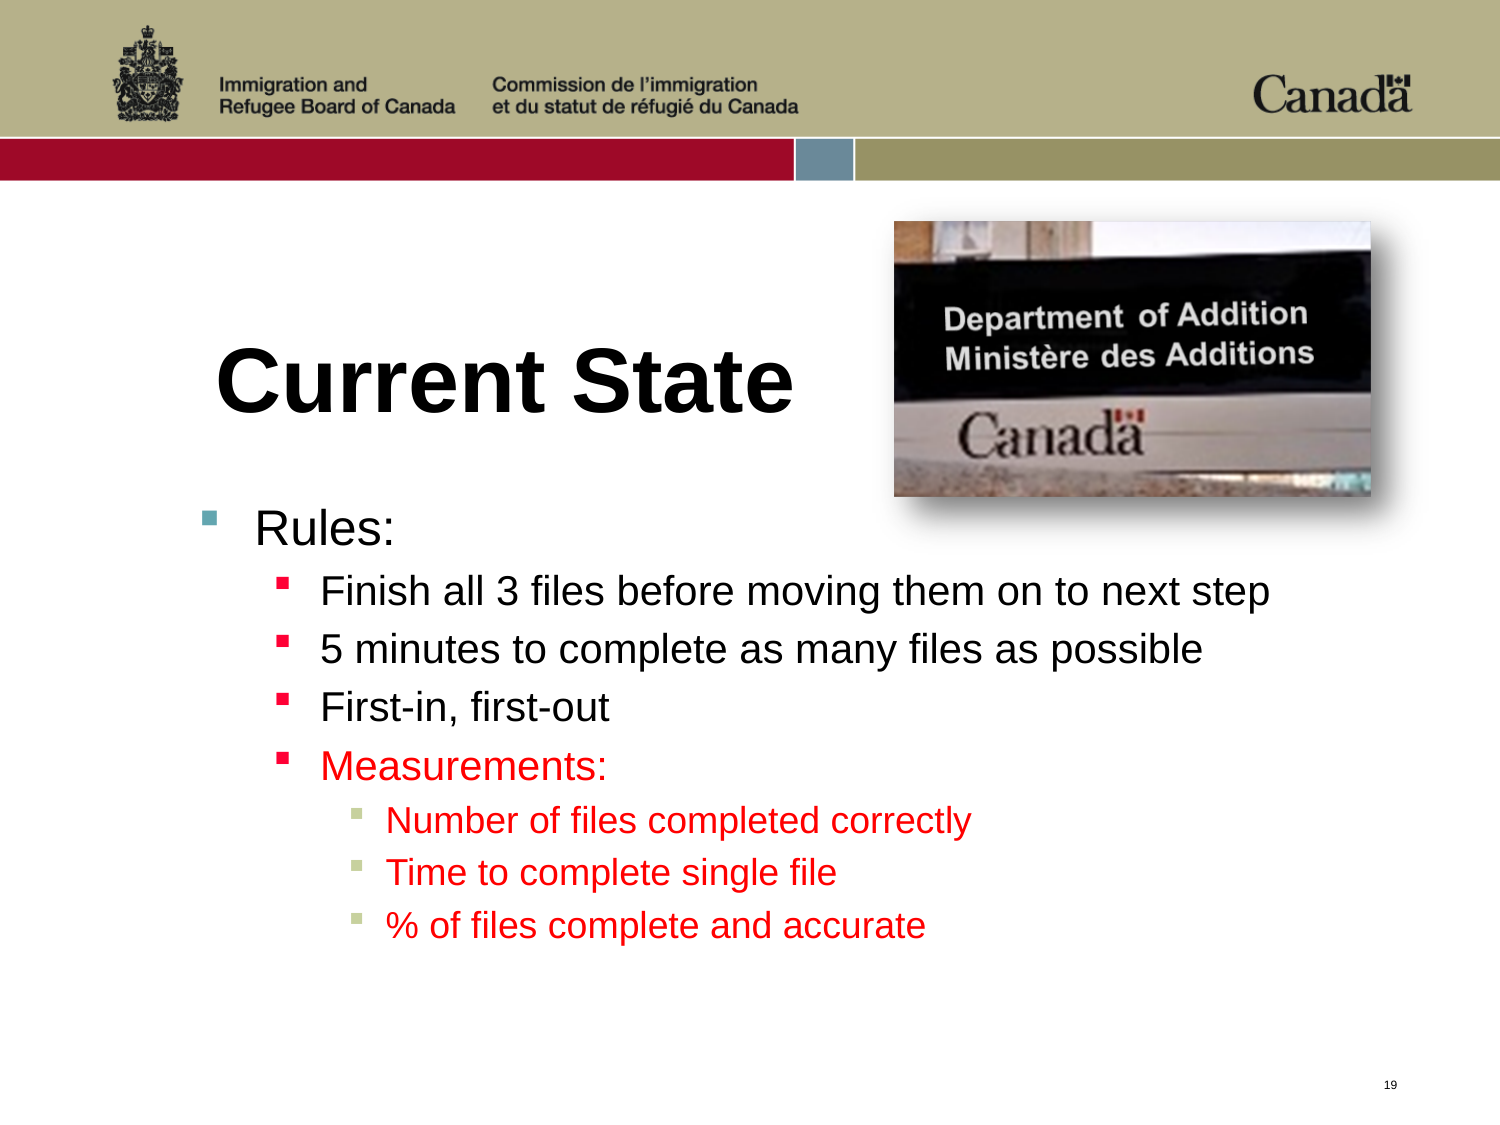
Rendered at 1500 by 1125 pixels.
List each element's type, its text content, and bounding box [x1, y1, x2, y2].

picture [0, 0, 1500, 1125]
list Rules: Finish all 3 files before moving them on to next step 5 minutes to complete as many files as possible First-in, first-out Measurements: Number of files completed correctly Time to complete single file % of files complete and accurate [183, 487, 1396, 1025]
title Current State [200, 339, 857, 487]
slide_number 19 [1100, 1025, 1413, 1100]
